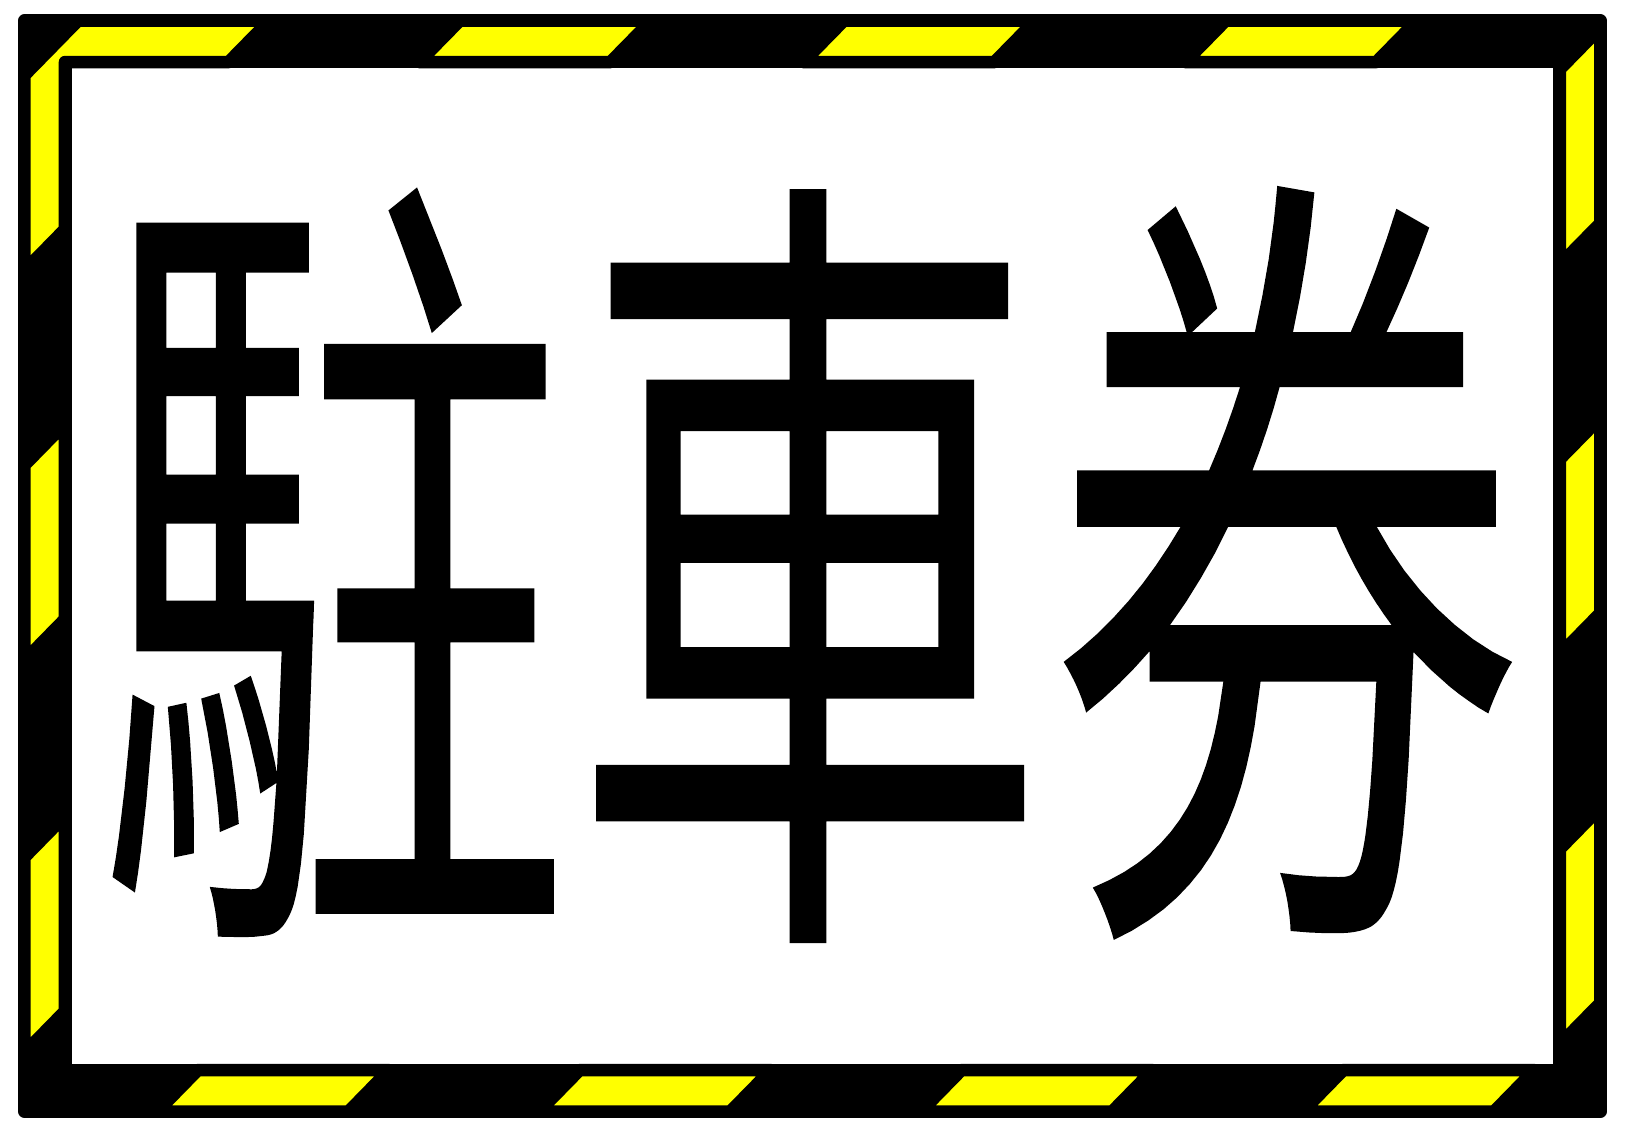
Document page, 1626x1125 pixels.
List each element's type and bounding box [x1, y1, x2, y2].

text_box [24, 20, 1601, 1112]
